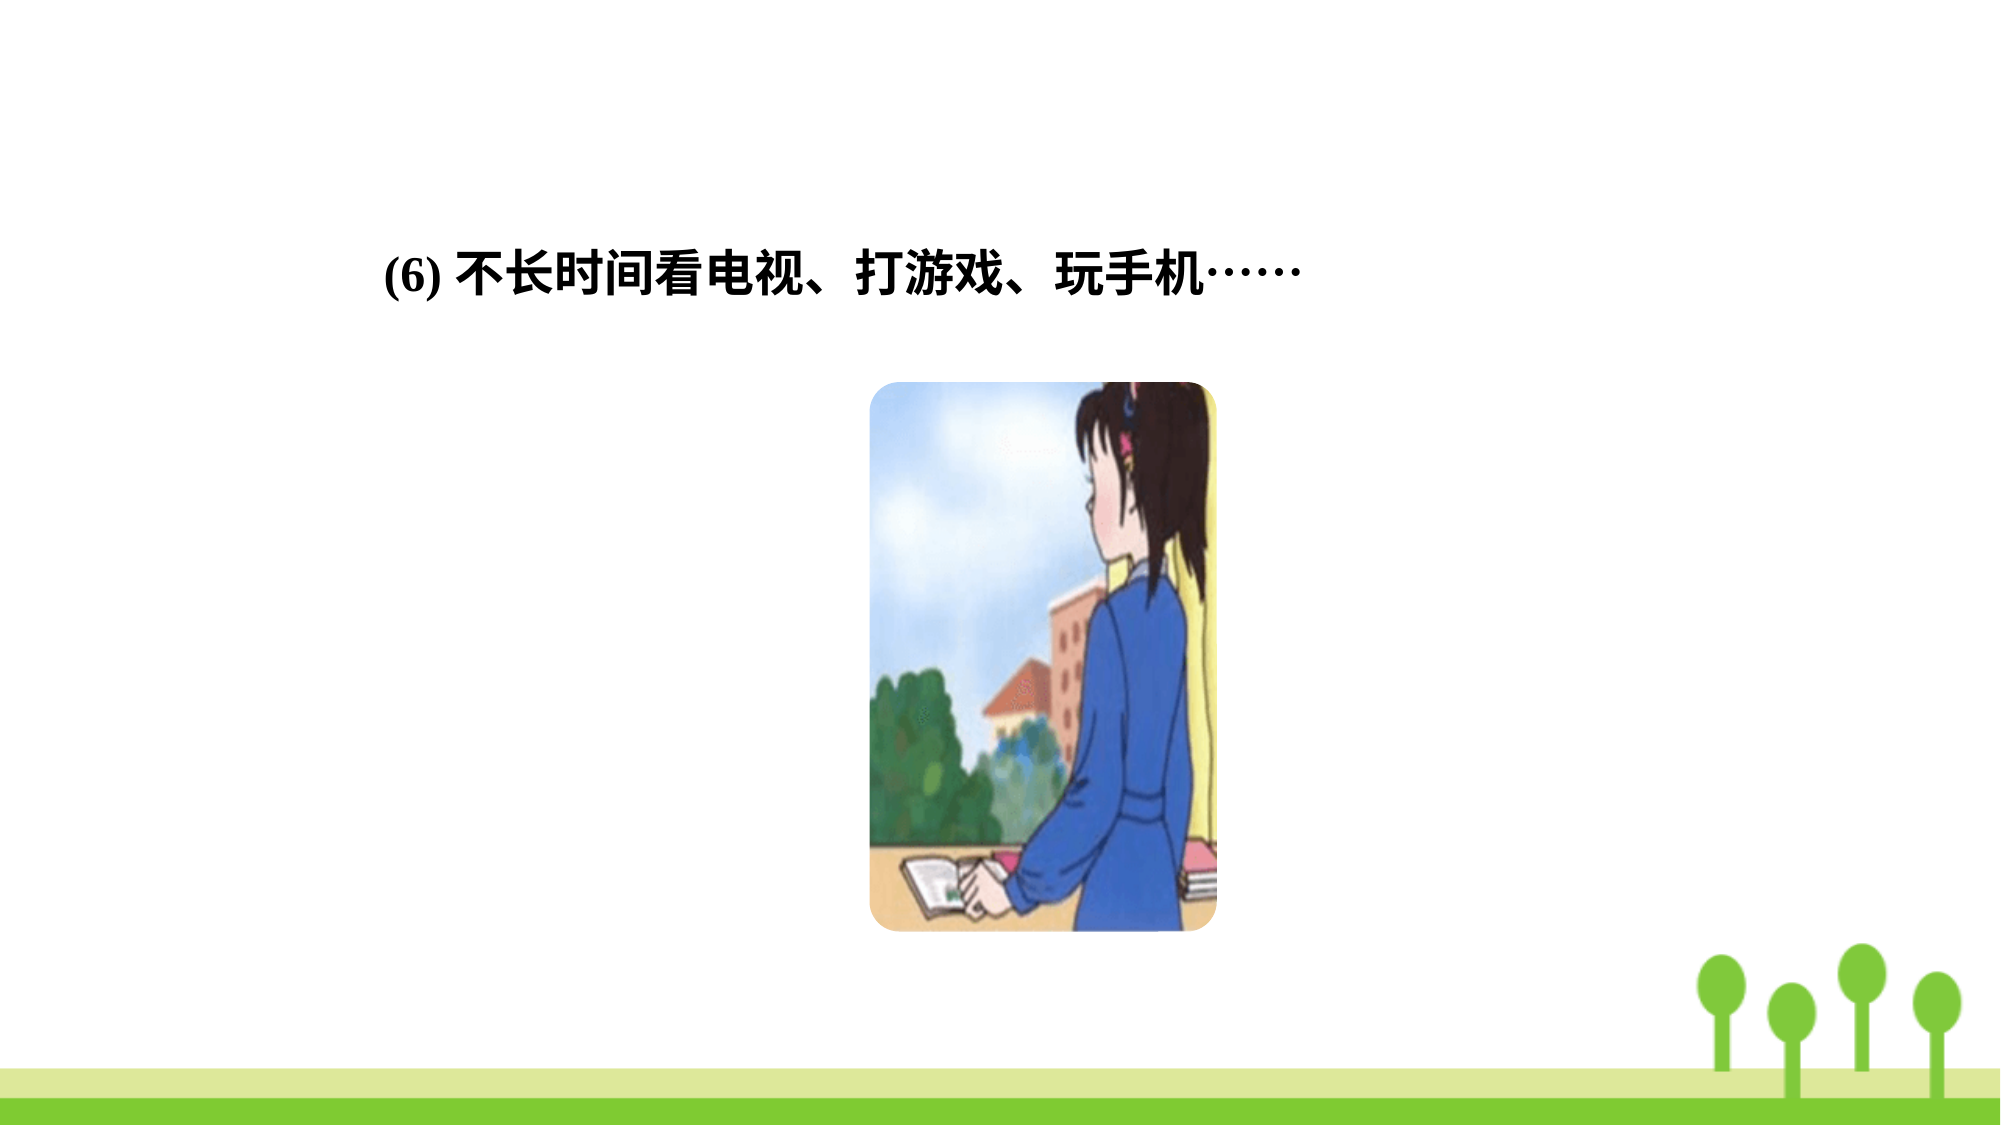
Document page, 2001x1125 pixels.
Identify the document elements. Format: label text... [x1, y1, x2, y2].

picture [0, 0, 2001, 1125]
text_box (6)不长时间看电视、打游戏、玩手机…… [368, 204, 1331, 309]
